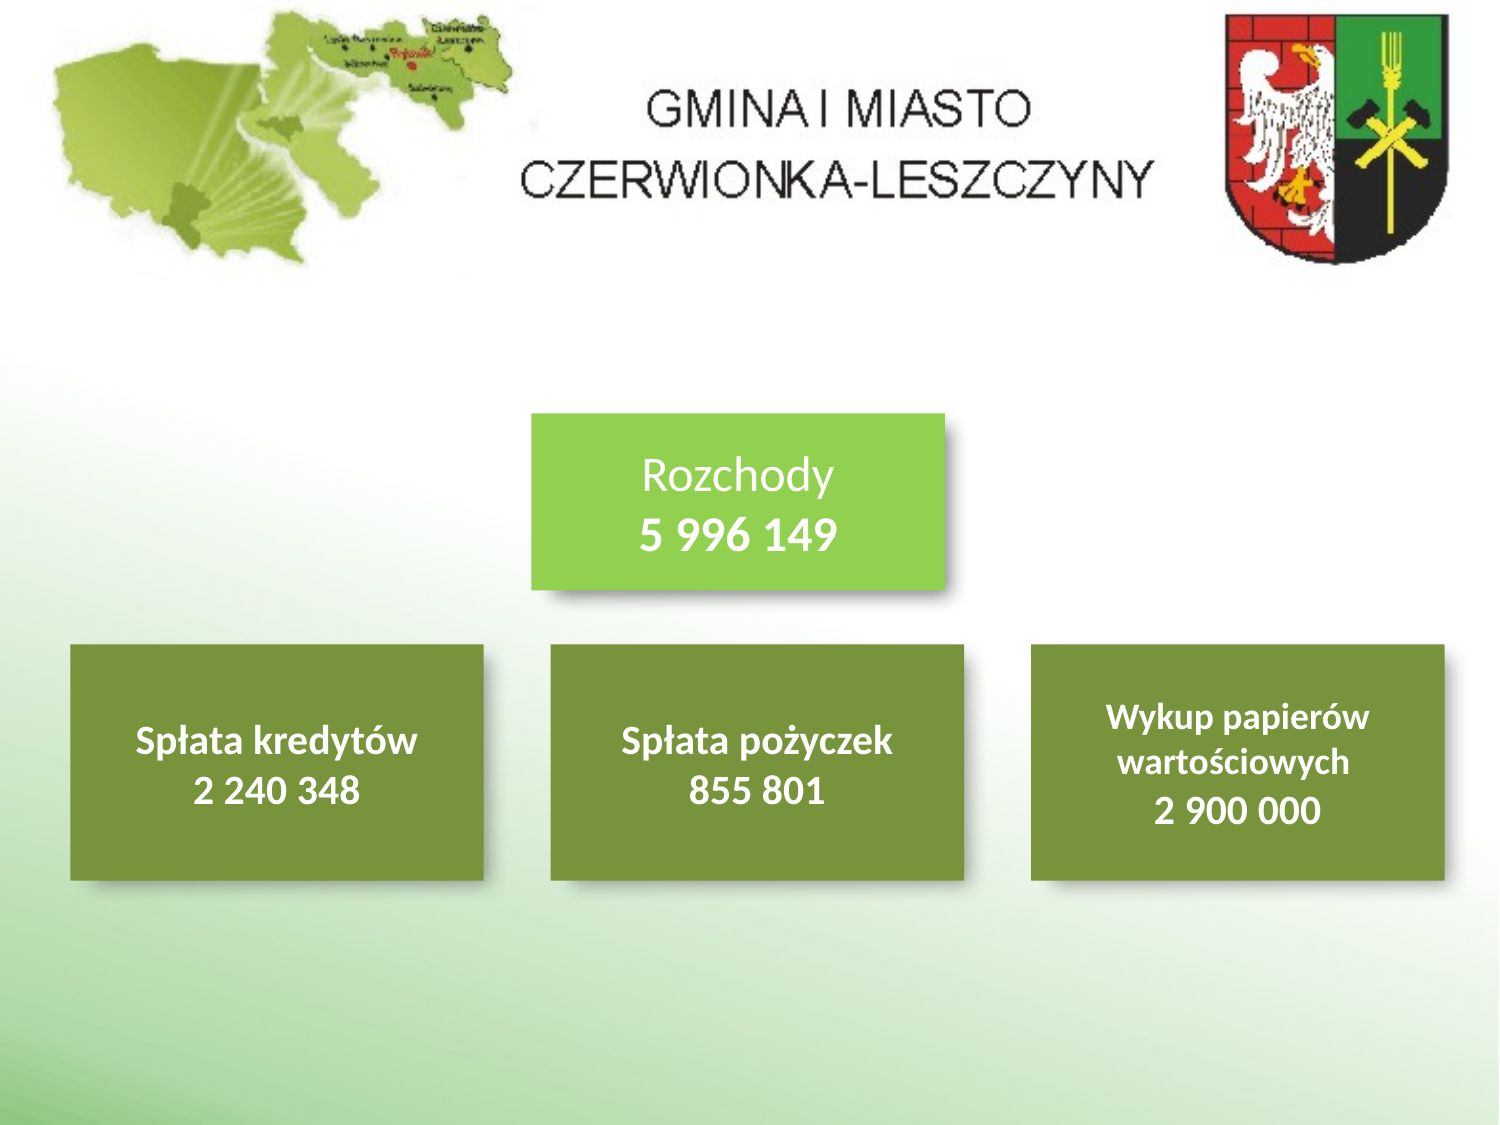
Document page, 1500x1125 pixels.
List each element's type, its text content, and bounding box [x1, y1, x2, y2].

text_box Spłata pożyczek 855 801 [549, 642, 966, 883]
text_box Rozchody 5 996 149 [529, 411, 947, 593]
text_box Spłata kredytów 2 240 348 [68, 642, 486, 883]
text_box Wykup papierów wartościowych 2 900 000 [1029, 642, 1447, 883]
picture [0, 0, 1500, 1125]
